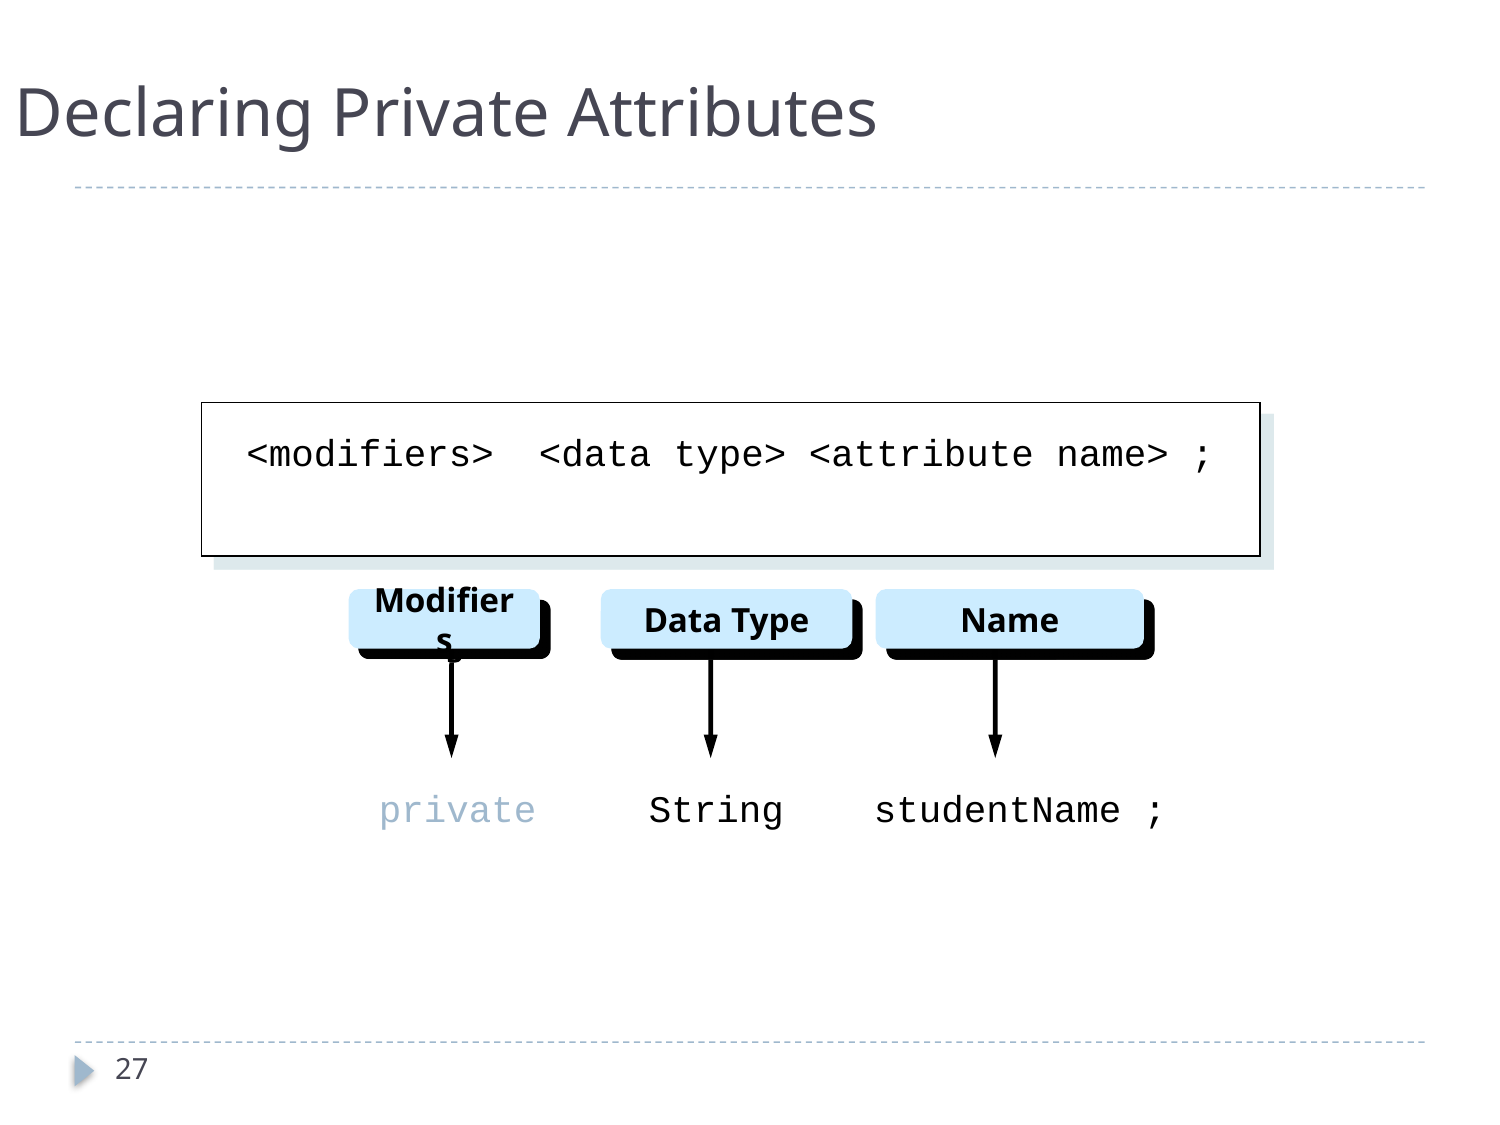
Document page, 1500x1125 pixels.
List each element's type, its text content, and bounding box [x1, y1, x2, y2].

text_box Name [876, 589, 1144, 648]
text_box Modifiers [349, 589, 539, 648]
title Declaring Private Attributes [0, 58, 1500, 157]
text_box [704, 659, 717, 759]
text_box [445, 659, 458, 759]
slide_number 27 [100, 1042, 426, 1103]
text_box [201, 402, 1288, 557]
text_box private String studentName ; [289, 777, 1214, 837]
text_box [989, 659, 1002, 759]
text_box Data Type [601, 589, 852, 648]
